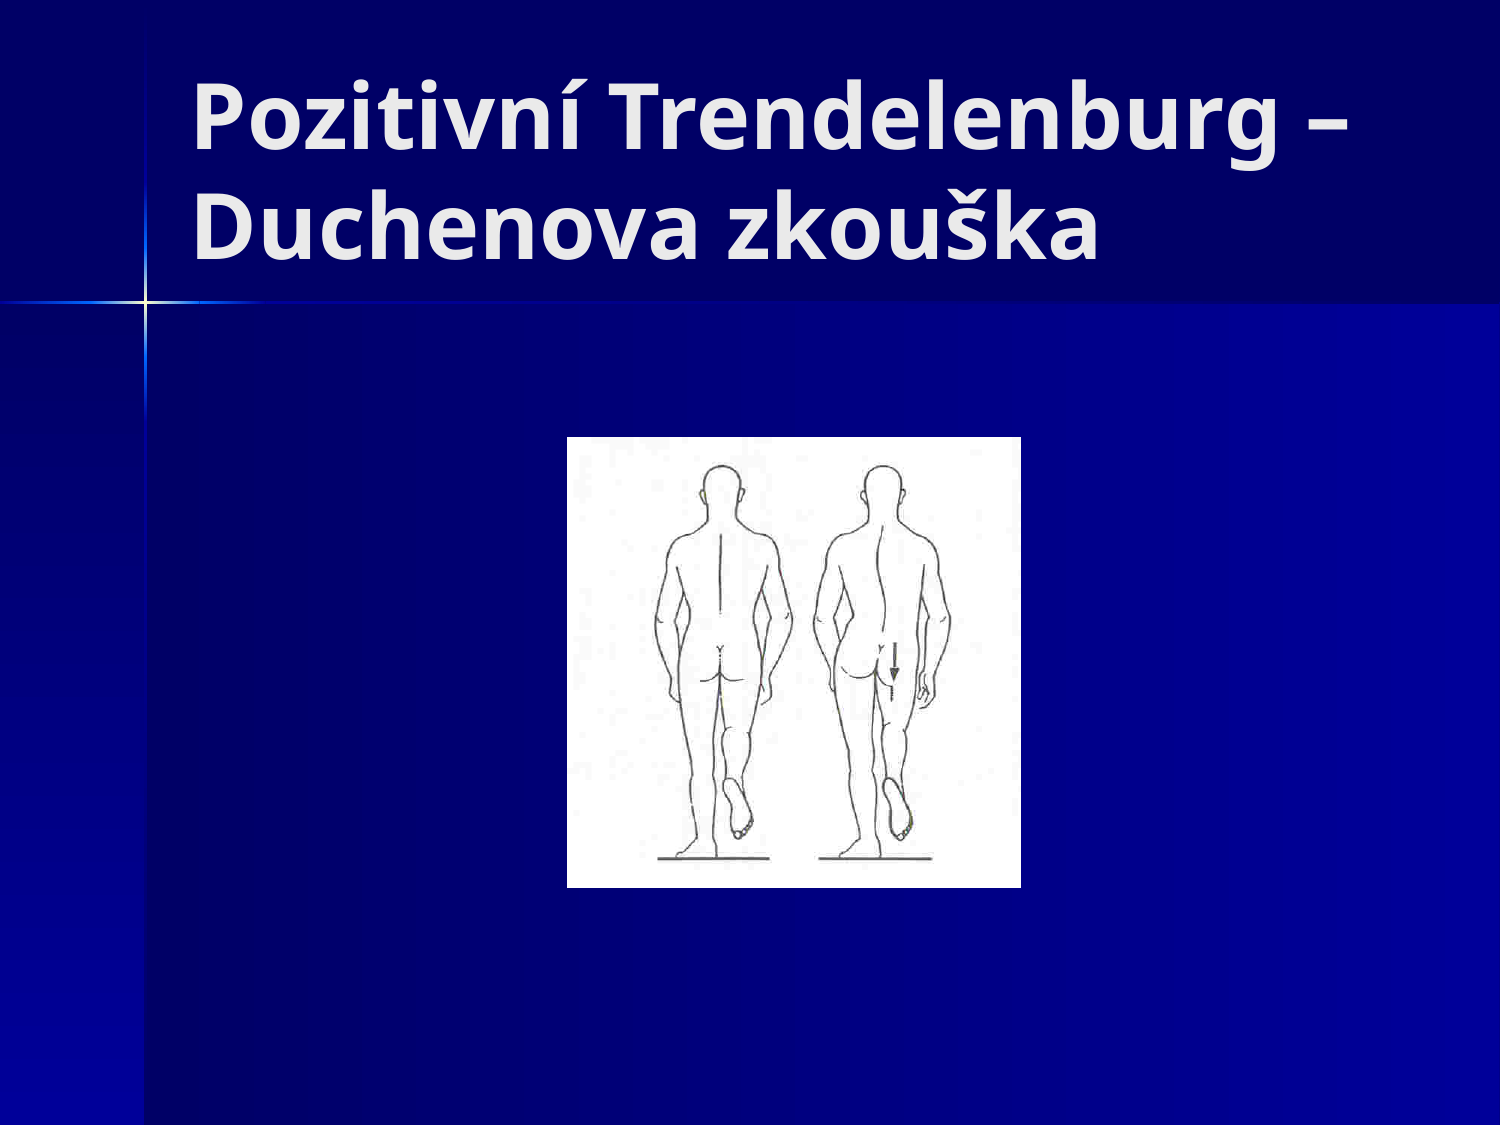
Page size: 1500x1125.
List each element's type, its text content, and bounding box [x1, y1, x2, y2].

title Pozitivní Trendelenburg – Duchenova zkouška [174, 49, 1413, 286]
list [566, 437, 1021, 888]
